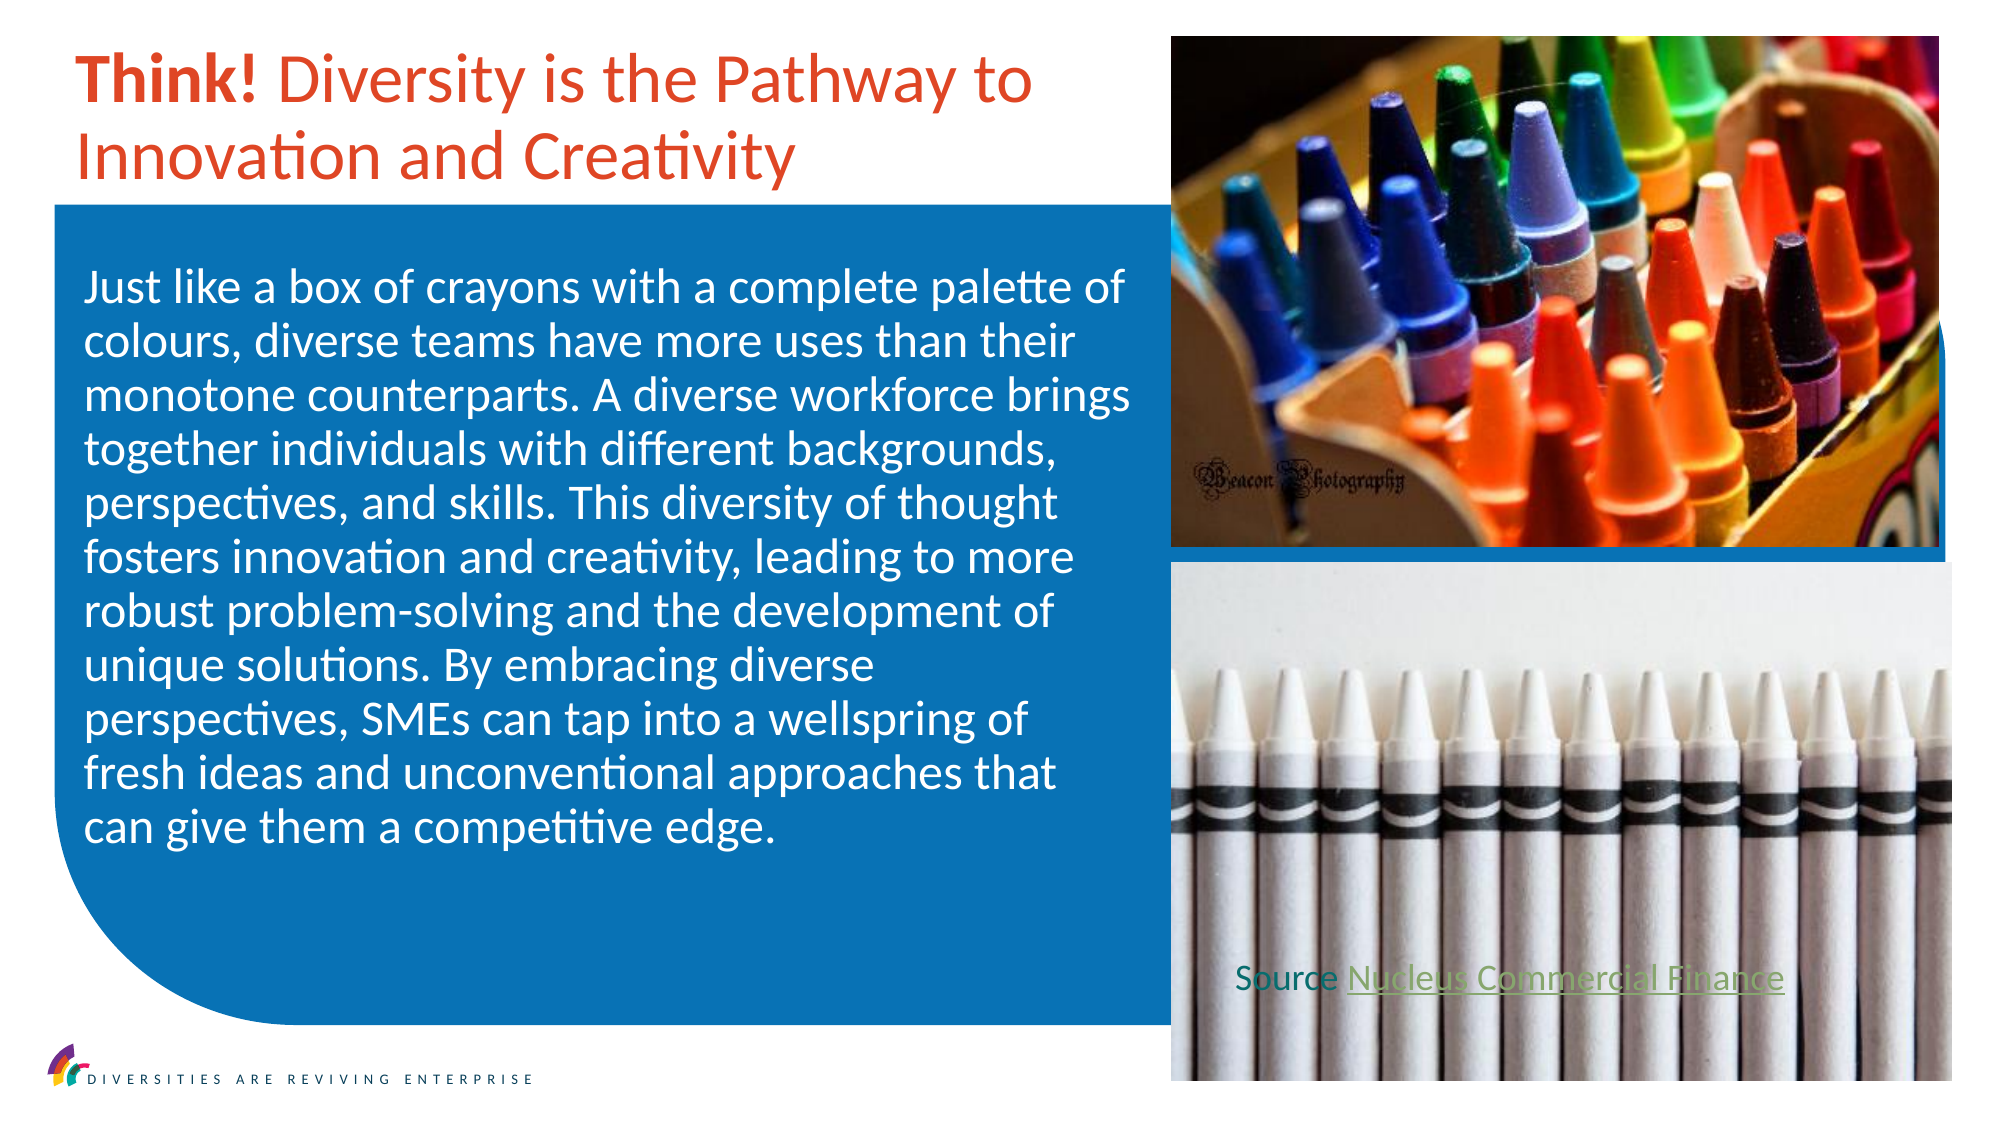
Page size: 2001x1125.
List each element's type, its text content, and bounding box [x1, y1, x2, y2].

list Think! Diversity is the Pathway to Innovation and Creativity [60, 34, 1126, 166]
picture [1171, 562, 1952, 1081]
list Just like a box of crayons with a complete palette of colours, diverse teams have more uses than their monotone counterparts. A diverse workforce brings together individuals with different backgrounds, perspectives, and skills. This diversity of thought fosters innovation and creativity, leading to more robust problem-solving and the development of unique solutions. By embracing diverse perspectives, SMEs can tap into a wellspring of fresh ideas and unconventional approaches that can give them a competitive edge. [68, 252, 1149, 818]
picture [1171, 36, 1939, 547]
